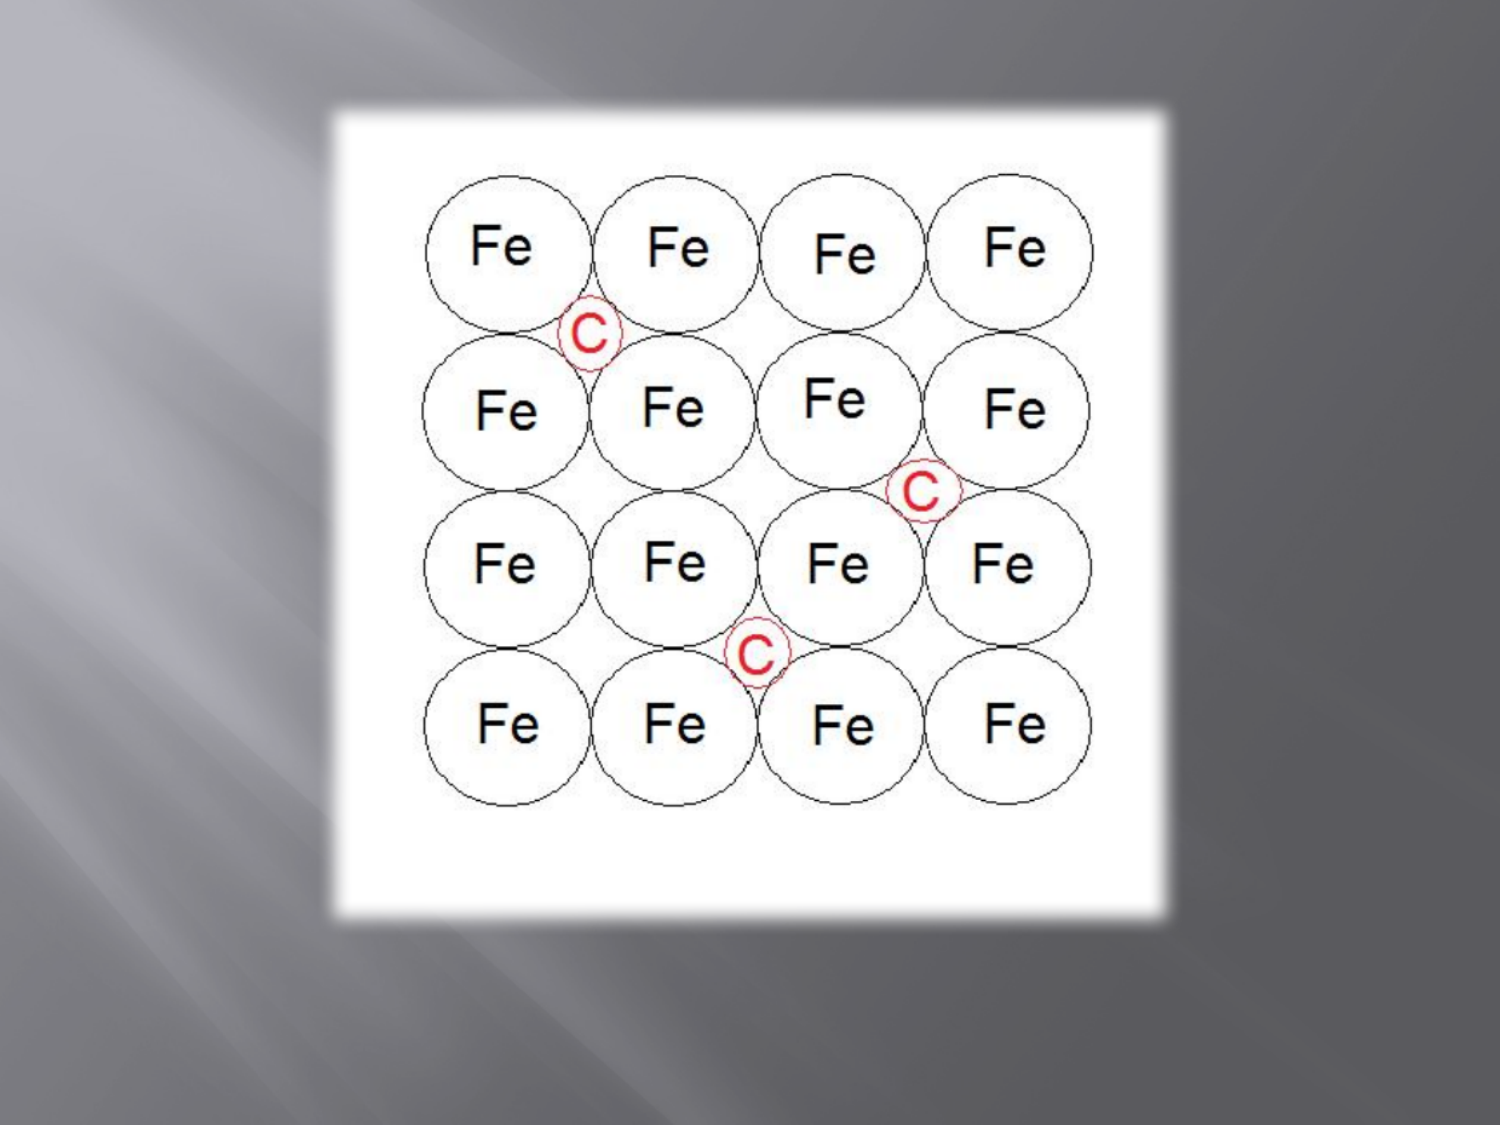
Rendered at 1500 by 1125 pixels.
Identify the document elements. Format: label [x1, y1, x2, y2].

picture [316, 93, 1184, 938]
